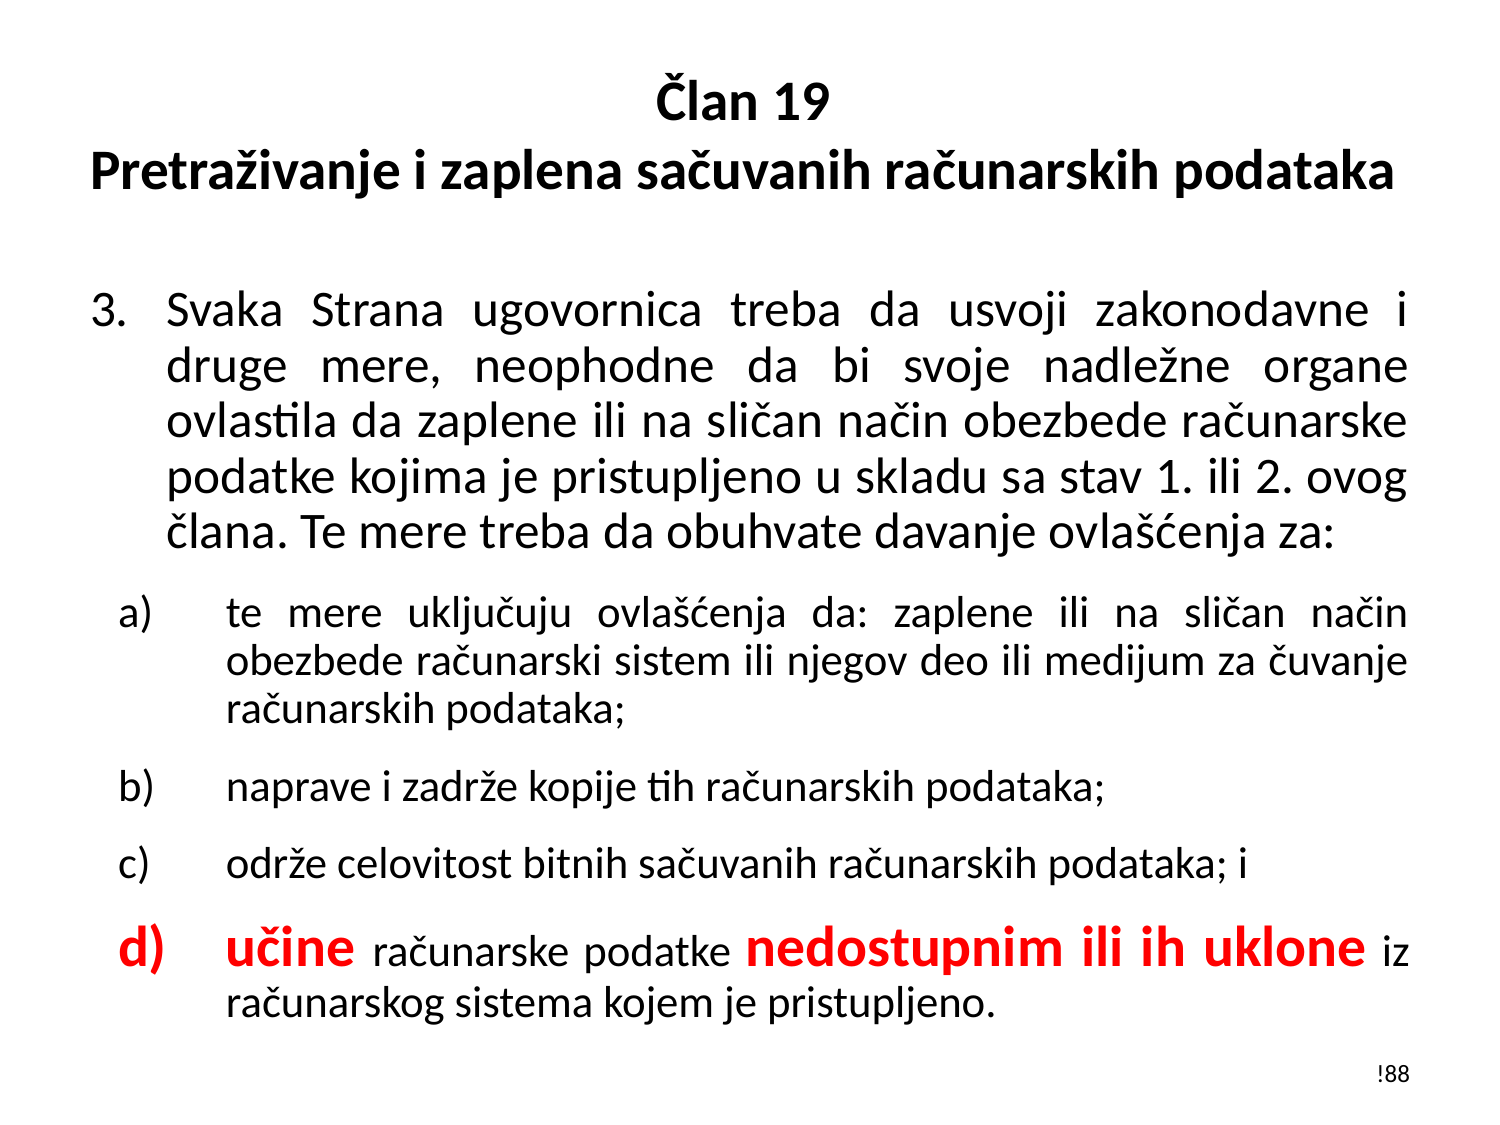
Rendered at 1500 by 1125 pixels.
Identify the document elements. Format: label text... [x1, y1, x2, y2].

slide_number !88 [1074, 1042, 1425, 1103]
list Svaka Strana ugovornica treba da usvoji zakonodavne i druge mere, neophodne da bi svoje nadležne organe ovlastila da zaplene ili na sličan način obezbede računarske podatke kojima je pristupljeno u skladu sa stav 1. ili 2. ovog člana. Te mere treba da obuhvate davanje ovlašćenja za: te mere uključuju ovlašćenja da: zaplene ili na sličan način obezbede računarski sistem ili njegov deo ili medijum za čuvanje računarskih podataka; naprave i zadrže kopije tih računarskih podataka; održe celovitost bitnih sačuvanih računarskih podataka; i učine računarske podatke nedostupnim ili ih uklone iz računarskog sistema kojem je pristupljeno. [74, 274, 1426, 1086]
title Član 19 Pretraživanje i zaplena sačuvanih računarskih podataka [74, 44, 1426, 220]
